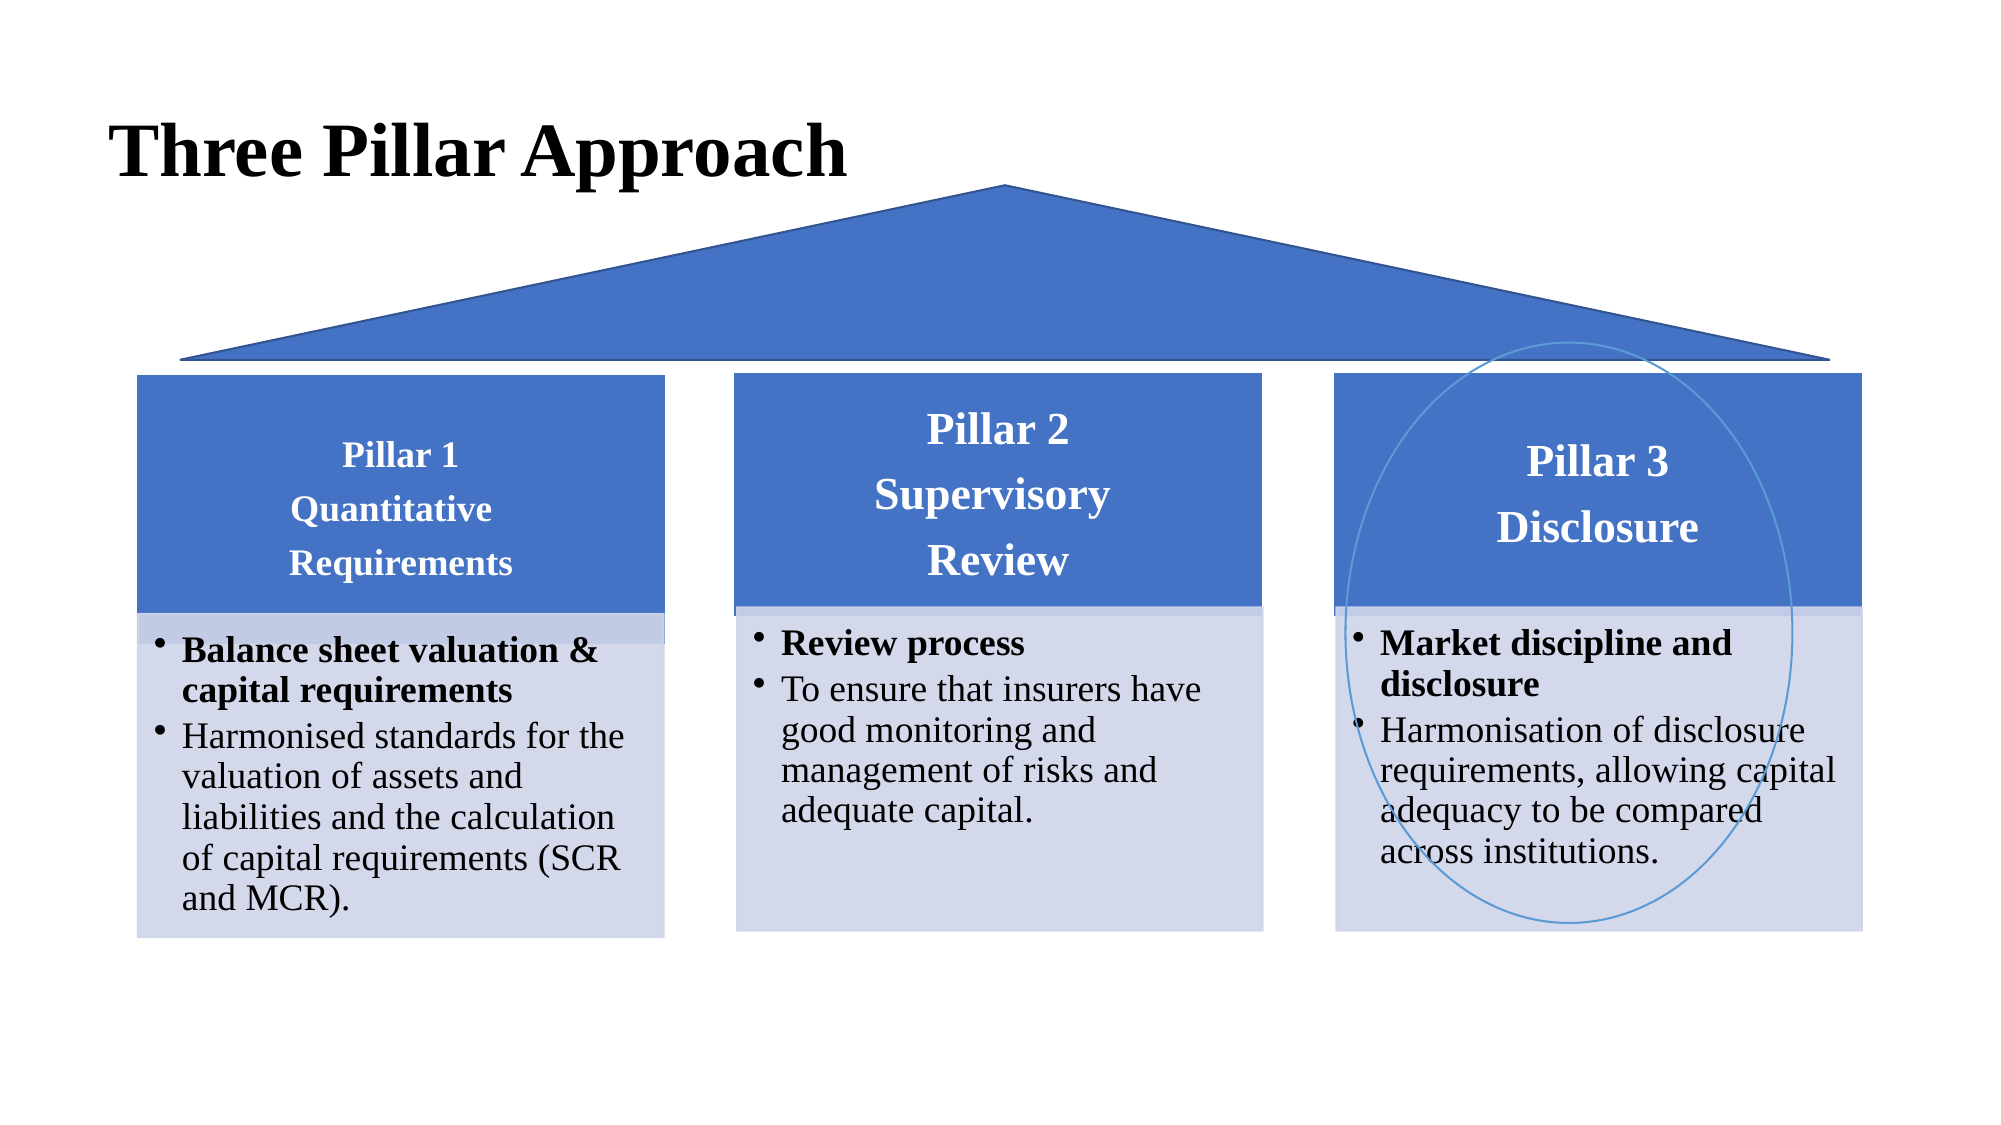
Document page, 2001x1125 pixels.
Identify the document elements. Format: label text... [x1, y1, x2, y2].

title Three Pillar Approach [93, 45, 1504, 201]
text_box [462, 184, 1548, 299]
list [137, 299, 1863, 1014]
